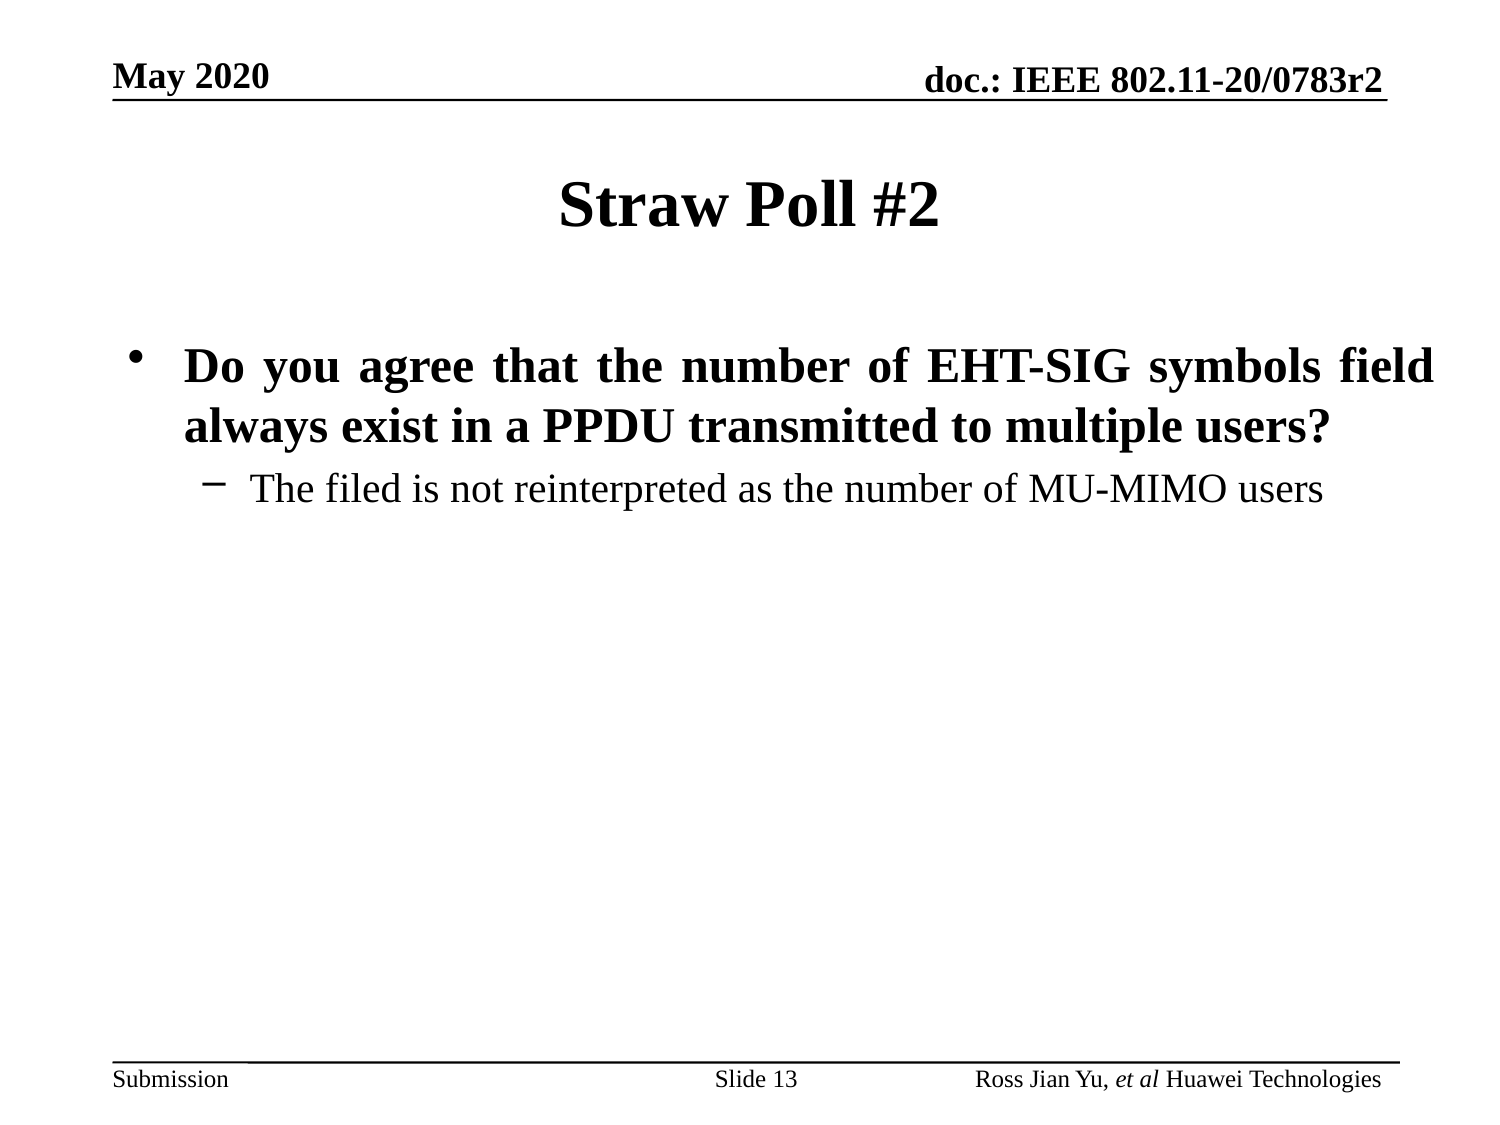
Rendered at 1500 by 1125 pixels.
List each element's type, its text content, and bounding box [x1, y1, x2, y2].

slide_number Slide 13 [712, 1061, 800, 1093]
list Do you agree that the number of EHT-SIG symbols field always exist in a PPDU transmitted to multiple users? The filed is not reinterpreted as the number of MU-MIMO users [112, 324, 1451, 1001]
title Straw Poll #2 [112, 112, 1388, 288]
